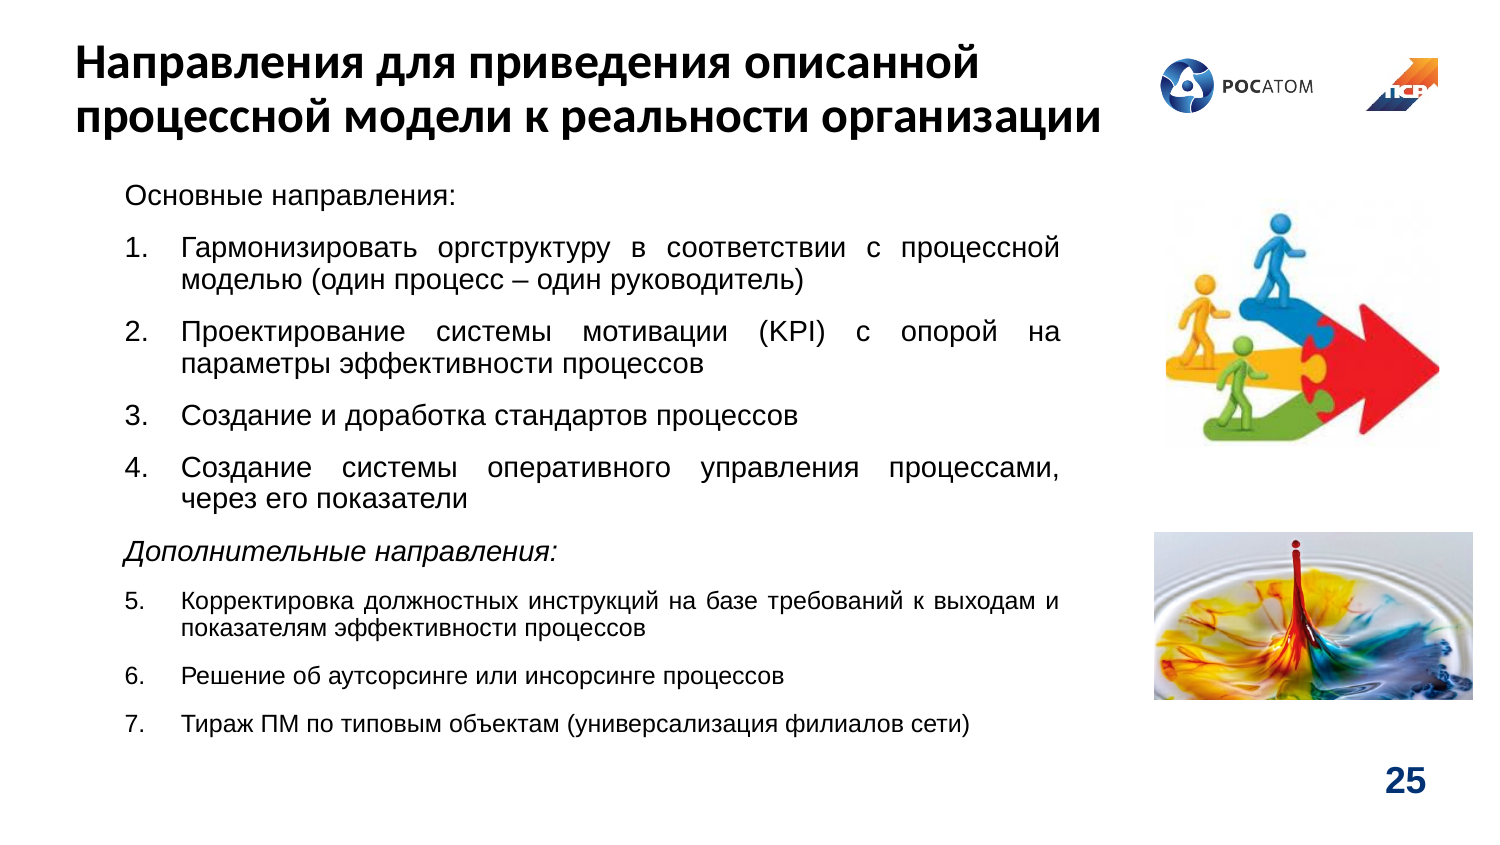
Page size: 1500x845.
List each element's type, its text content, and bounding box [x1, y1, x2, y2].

picture [1154, 532, 1473, 701]
list Основные направления: Гармонизировать оргструктуру в соответствии с процессной моделью (один процесс – один руководитель) Проектирование системы мотивации (KPI) с опорой на параметры эффективности процессов Создание и доработка стандартов процессов Создание системы оперативного управления процессами, через его показатели Дополнительные направления: Корректировка должностных инструкций на базе требований к выходам и показателям эффективности процессов Решение об аутсорсинге или инсорсинге процессов Тираж ПМ по типовым объектам (универсализация филиалов сети) [109, 173, 1076, 811]
picture [1160, 58, 1313, 113]
title Направления для приведения описанной процессной модели к реальности организации [60, 27, 1125, 145]
picture [1365, 58, 1438, 113]
picture [1165, 199, 1440, 447]
